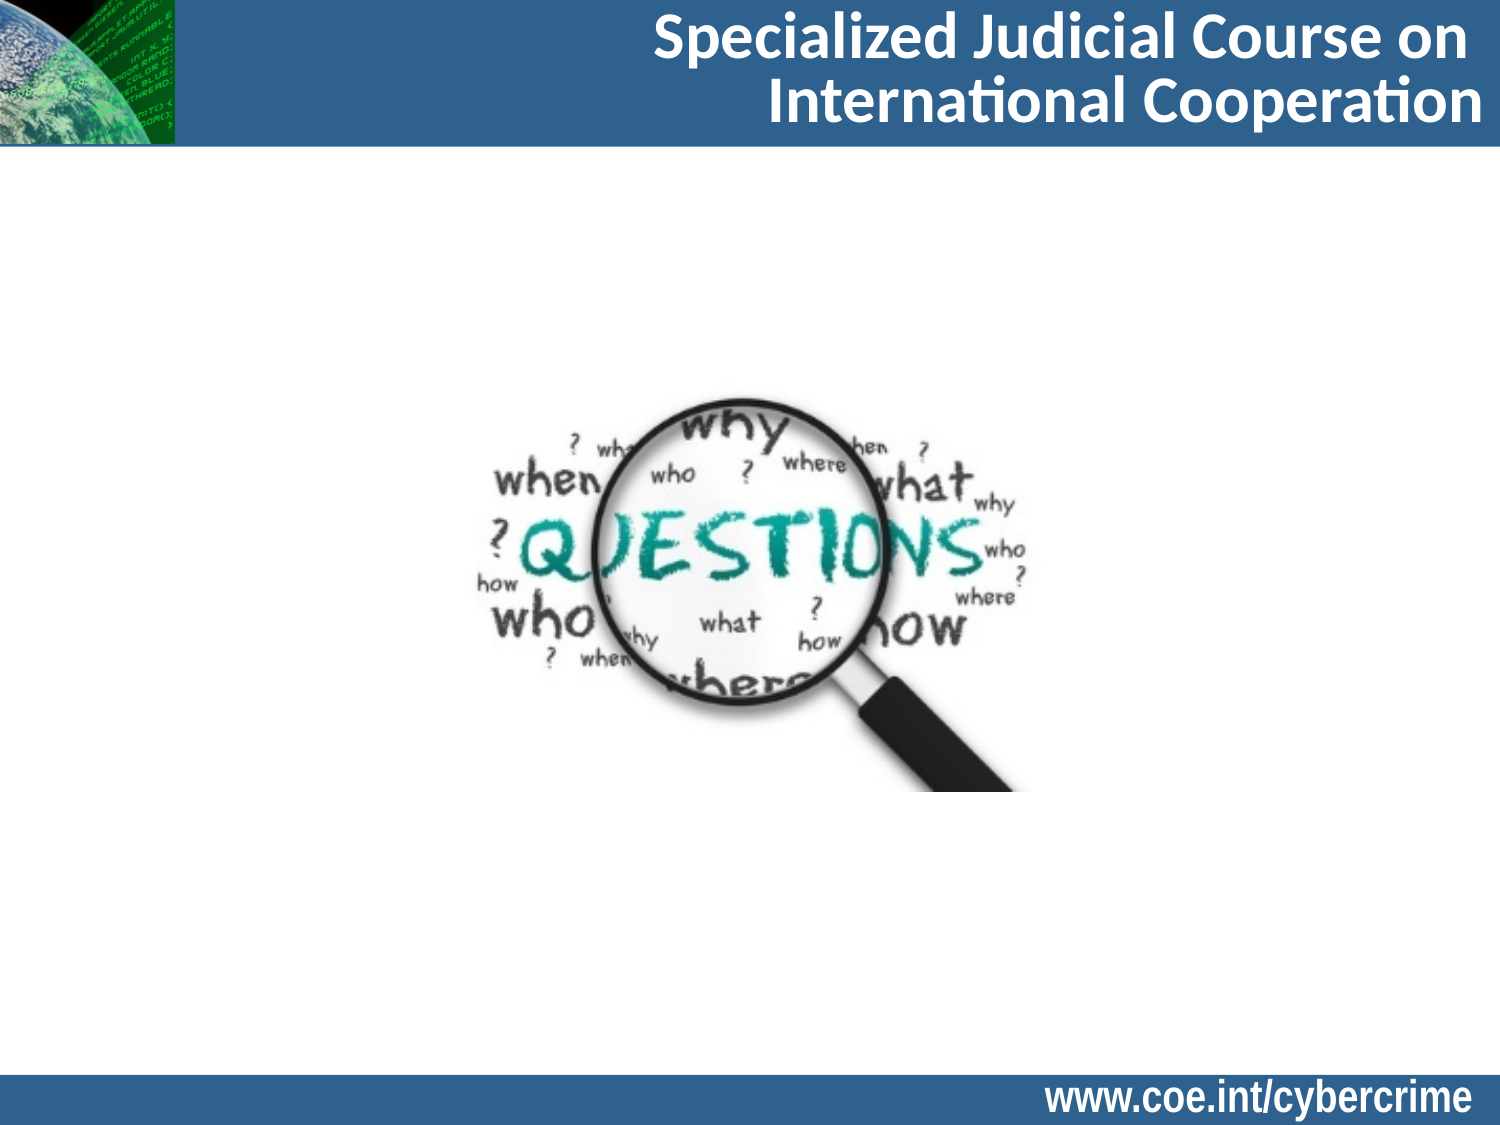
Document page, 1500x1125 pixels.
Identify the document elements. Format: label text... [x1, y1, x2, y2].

text_box www.coe.int/cybercrime [1030, 1059, 1500, 1125]
picture [443, 332, 1057, 793]
text_box [0, 1073, 1030, 1125]
text_box Specialized Judicial Course on International Cooperation [177, 0, 1500, 149]
picture [0, 0, 175, 144]
